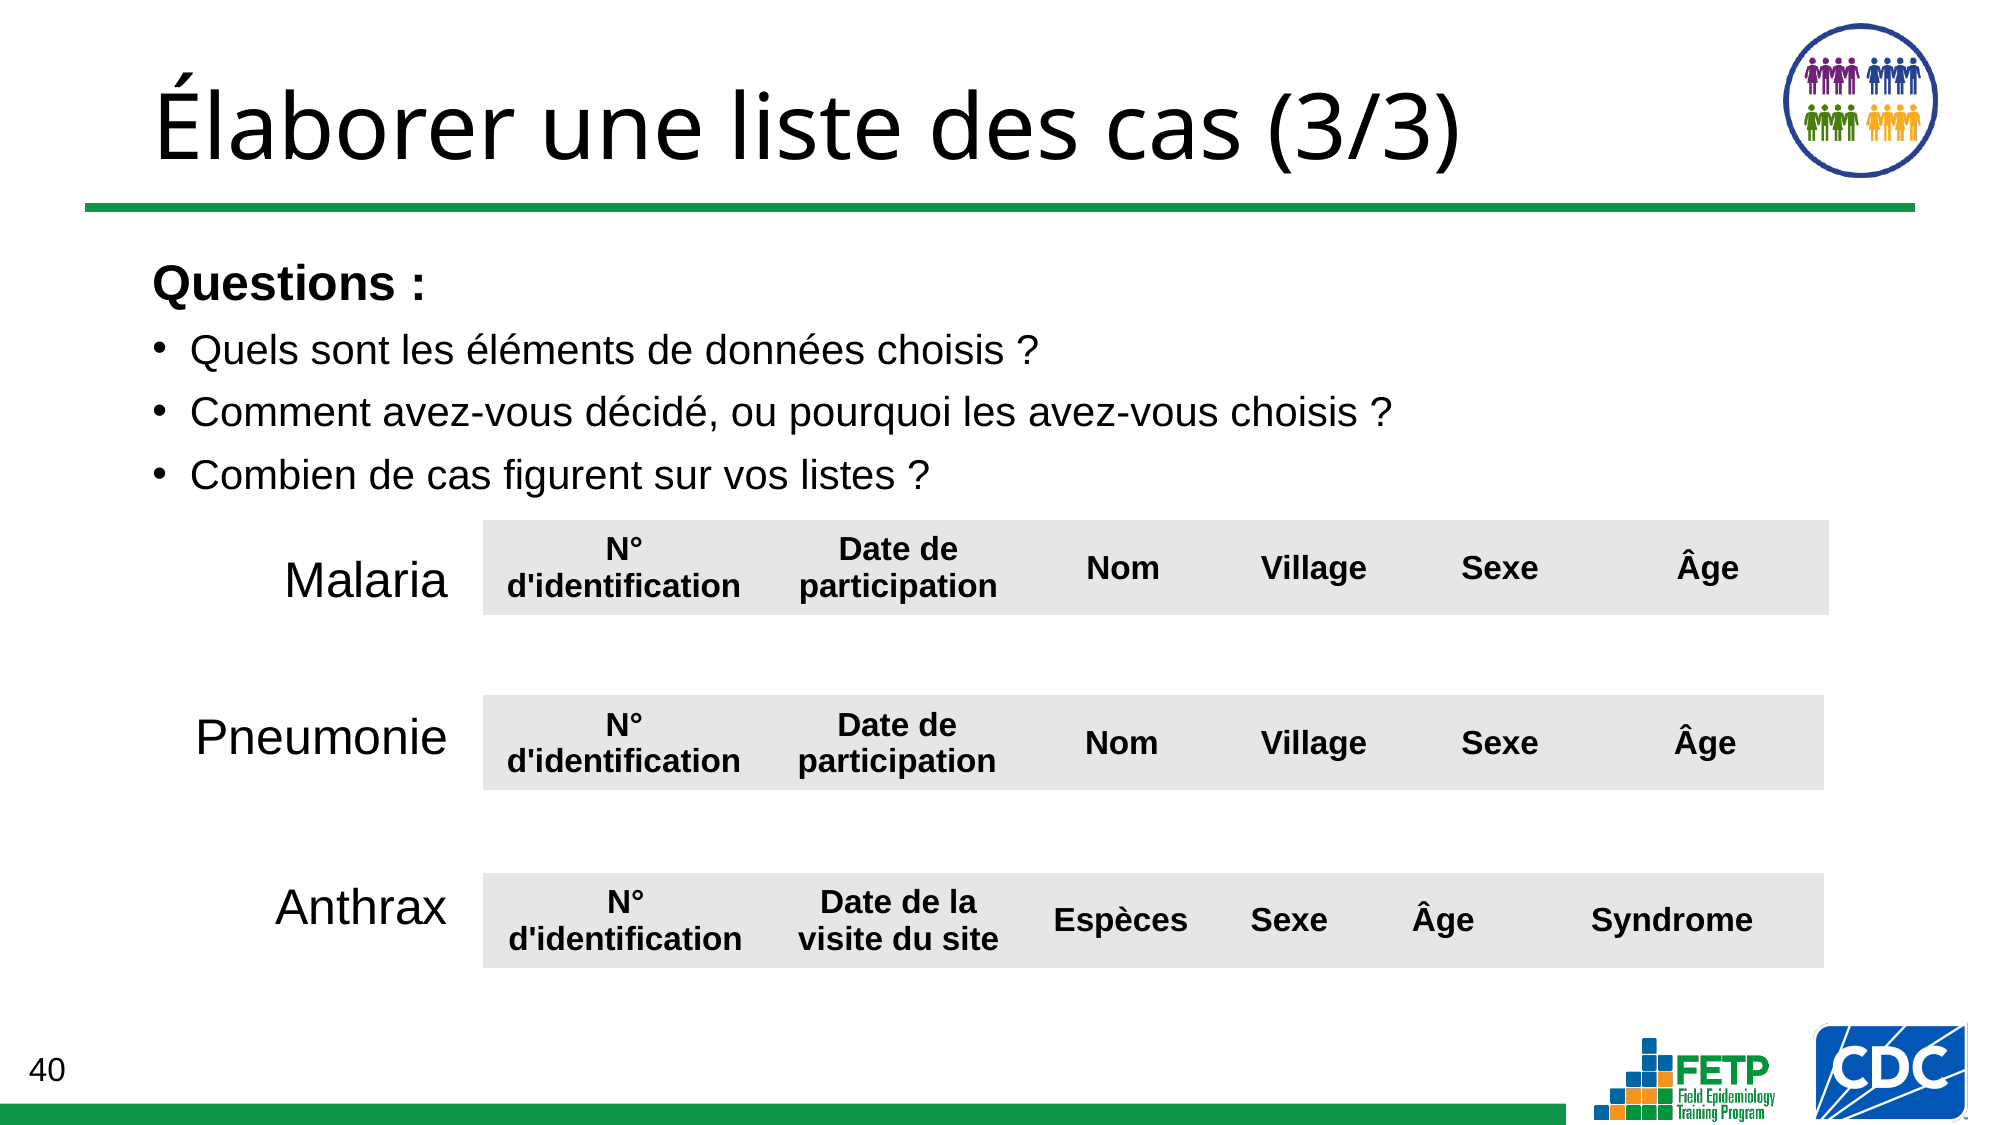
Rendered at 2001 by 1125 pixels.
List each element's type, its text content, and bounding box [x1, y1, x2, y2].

table_header Date de la visite du site [768, 873, 1029, 968]
table_header Sexe [1213, 873, 1366, 968]
picture [1783, 23, 1938, 178]
table_header Village [1215, 520, 1413, 615]
table_header Âge [1587, 695, 1824, 790]
table_header Date de participation [766, 520, 1032, 615]
table_header Nom [1032, 520, 1215, 615]
table_header Sexe [1413, 695, 1587, 790]
table_header Syndrome [1521, 873, 1824, 968]
title Élaborer une liste des cas (3/3) [137, 73, 1738, 205]
text_box Malaria Pneumonie Anthrax [157, 539, 463, 943]
picture [1813, 1023, 1968, 1122]
table_header N° d'identification [483, 520, 766, 615]
table_header Village [1215, 695, 1413, 790]
table_header Espèces [1029, 873, 1213, 968]
table_header N° d'identification [483, 873, 768, 968]
table_header Date de participation [766, 695, 1029, 790]
table_header Sexe [1413, 520, 1587, 615]
table_header Âge [1366, 873, 1521, 968]
table_header N° d'identification [483, 695, 766, 790]
list Questions : Quels sont les éléments de données choisis ? Comment avez-vous décidé, ou pourquoi les avez-vous choisis ? Combien de cas figurent sur vos listes ? [137, 242, 1863, 1004]
table_header Nom [1029, 695, 1215, 790]
picture [1594, 1038, 1775, 1122]
table_header Âge [1587, 520, 1829, 615]
